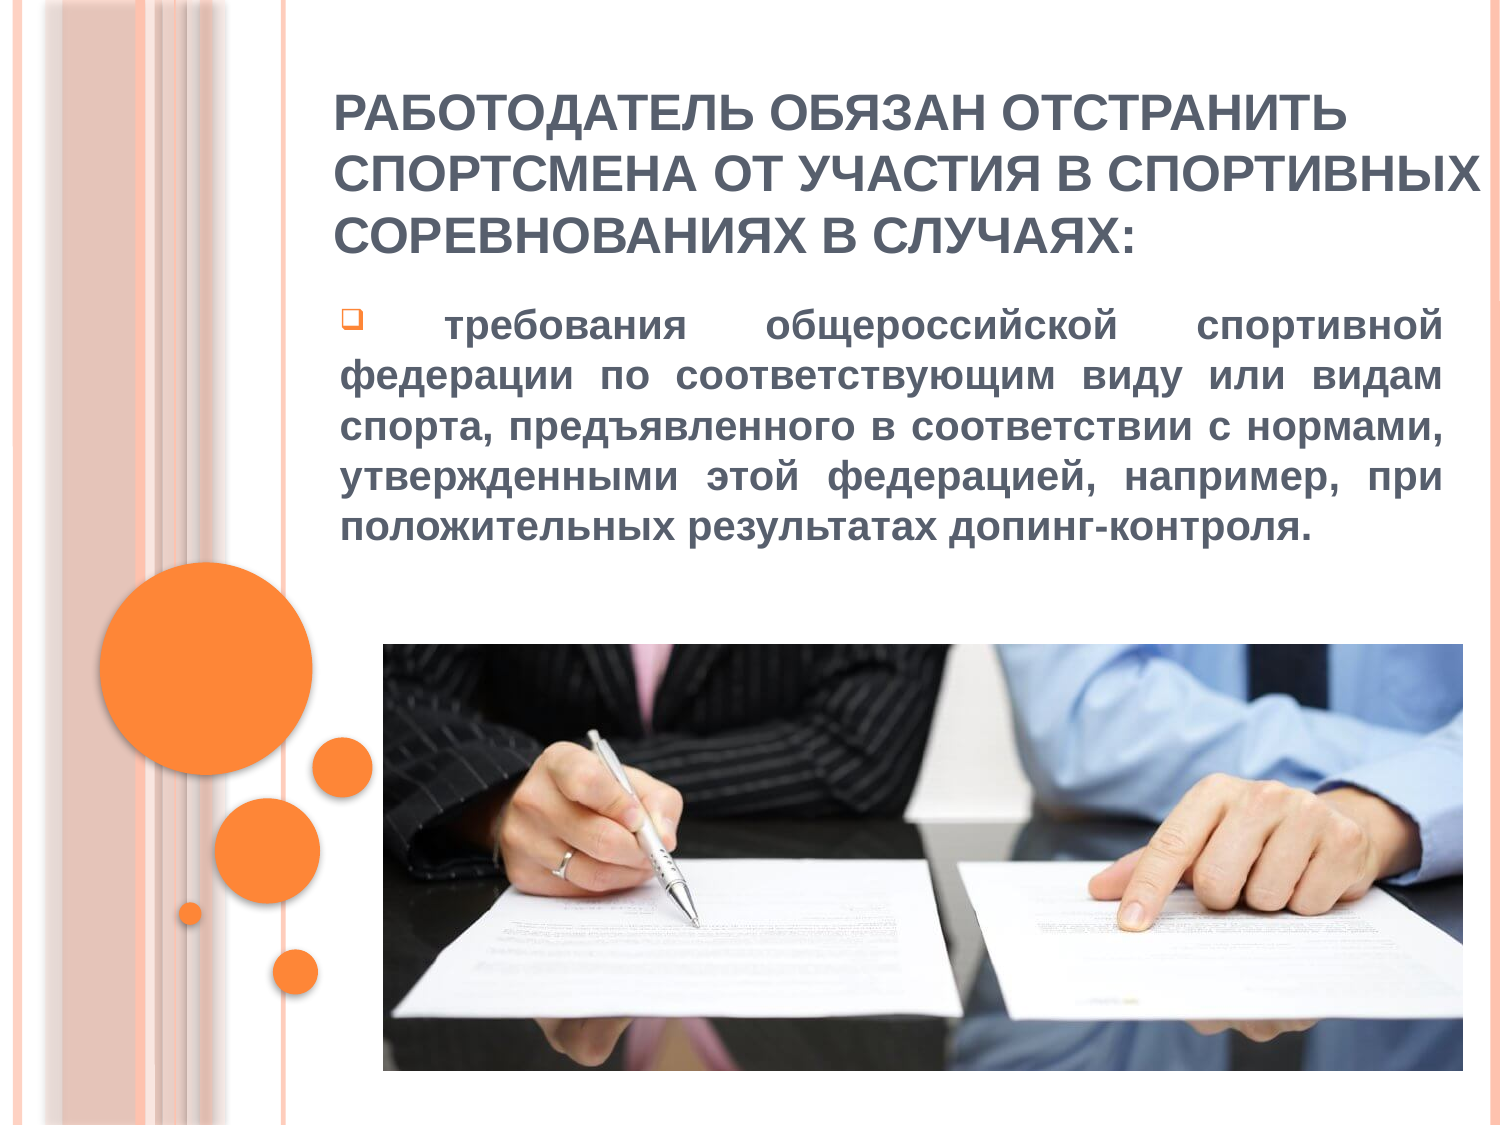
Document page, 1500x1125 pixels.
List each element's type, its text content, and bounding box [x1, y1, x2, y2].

title Работодатель обязан отстранить спортсмена от участия в спортивных соревнованиях в случаях: [318, 30, 1500, 271]
subtitle требования общероссийской спортивной федерации по соответствующим виду или видам спорта, предъявленного в соответствии с нормами, утвержденными этой федерацией, например, при положительных результатах допинг-контроля. [324, 290, 1459, 1083]
picture [383, 643, 1464, 1072]
